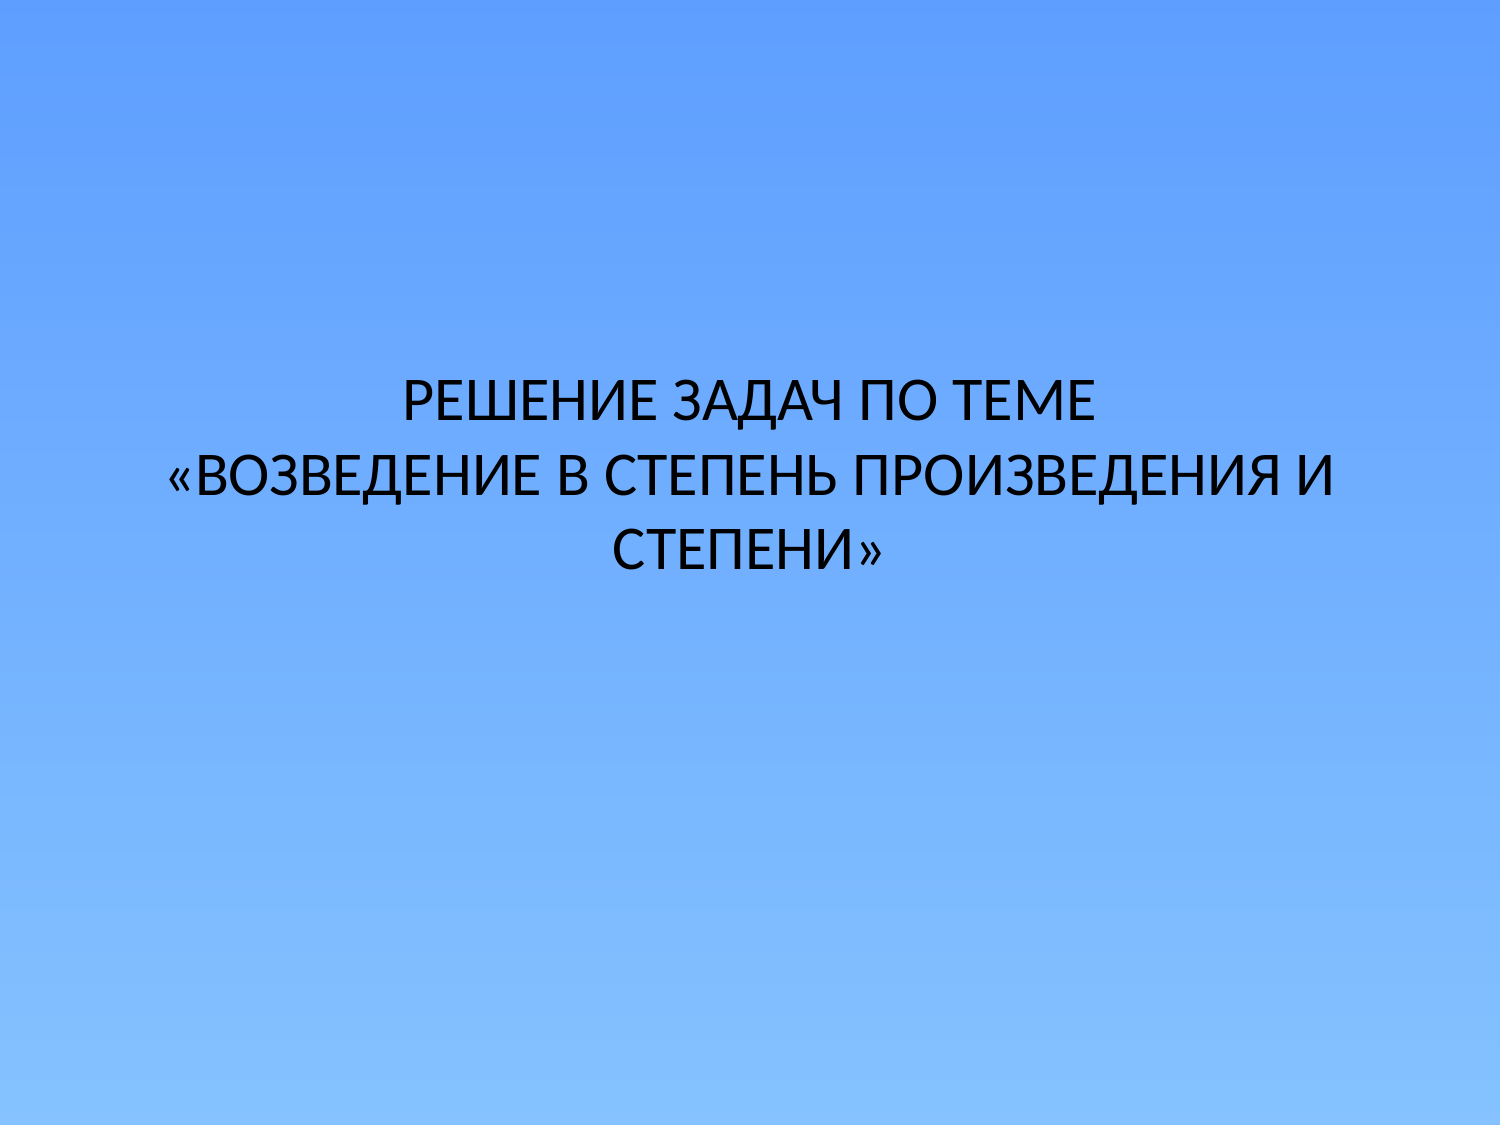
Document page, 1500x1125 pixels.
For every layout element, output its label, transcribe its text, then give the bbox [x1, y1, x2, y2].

title РЕШЕНИЕ ЗАДАЧ ПО ТЕМЕ «ВОЗВЕДЕНИЕ В СТЕПЕНЬ ПРОИЗВЕДЕНИЯ И СТЕПЕНИ» [112, 349, 1388, 591]
